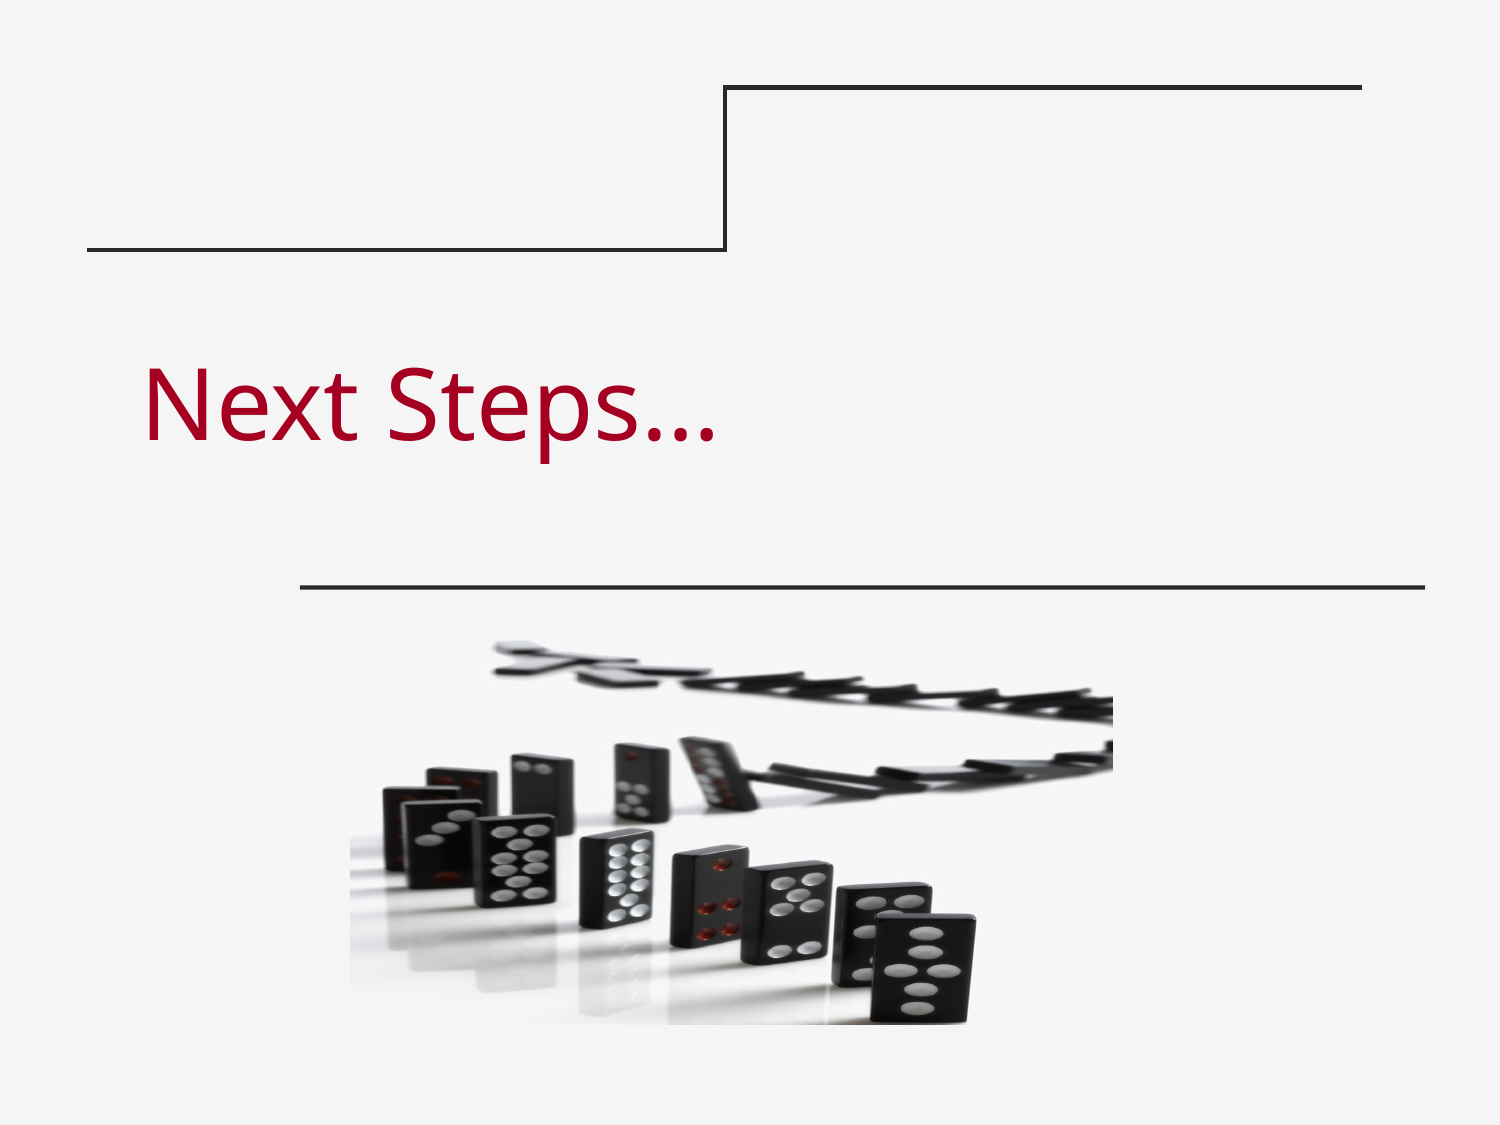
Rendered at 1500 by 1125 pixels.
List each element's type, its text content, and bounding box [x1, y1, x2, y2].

title Next Steps… [124, 299, 1388, 468]
picture [349, 599, 1113, 1026]
